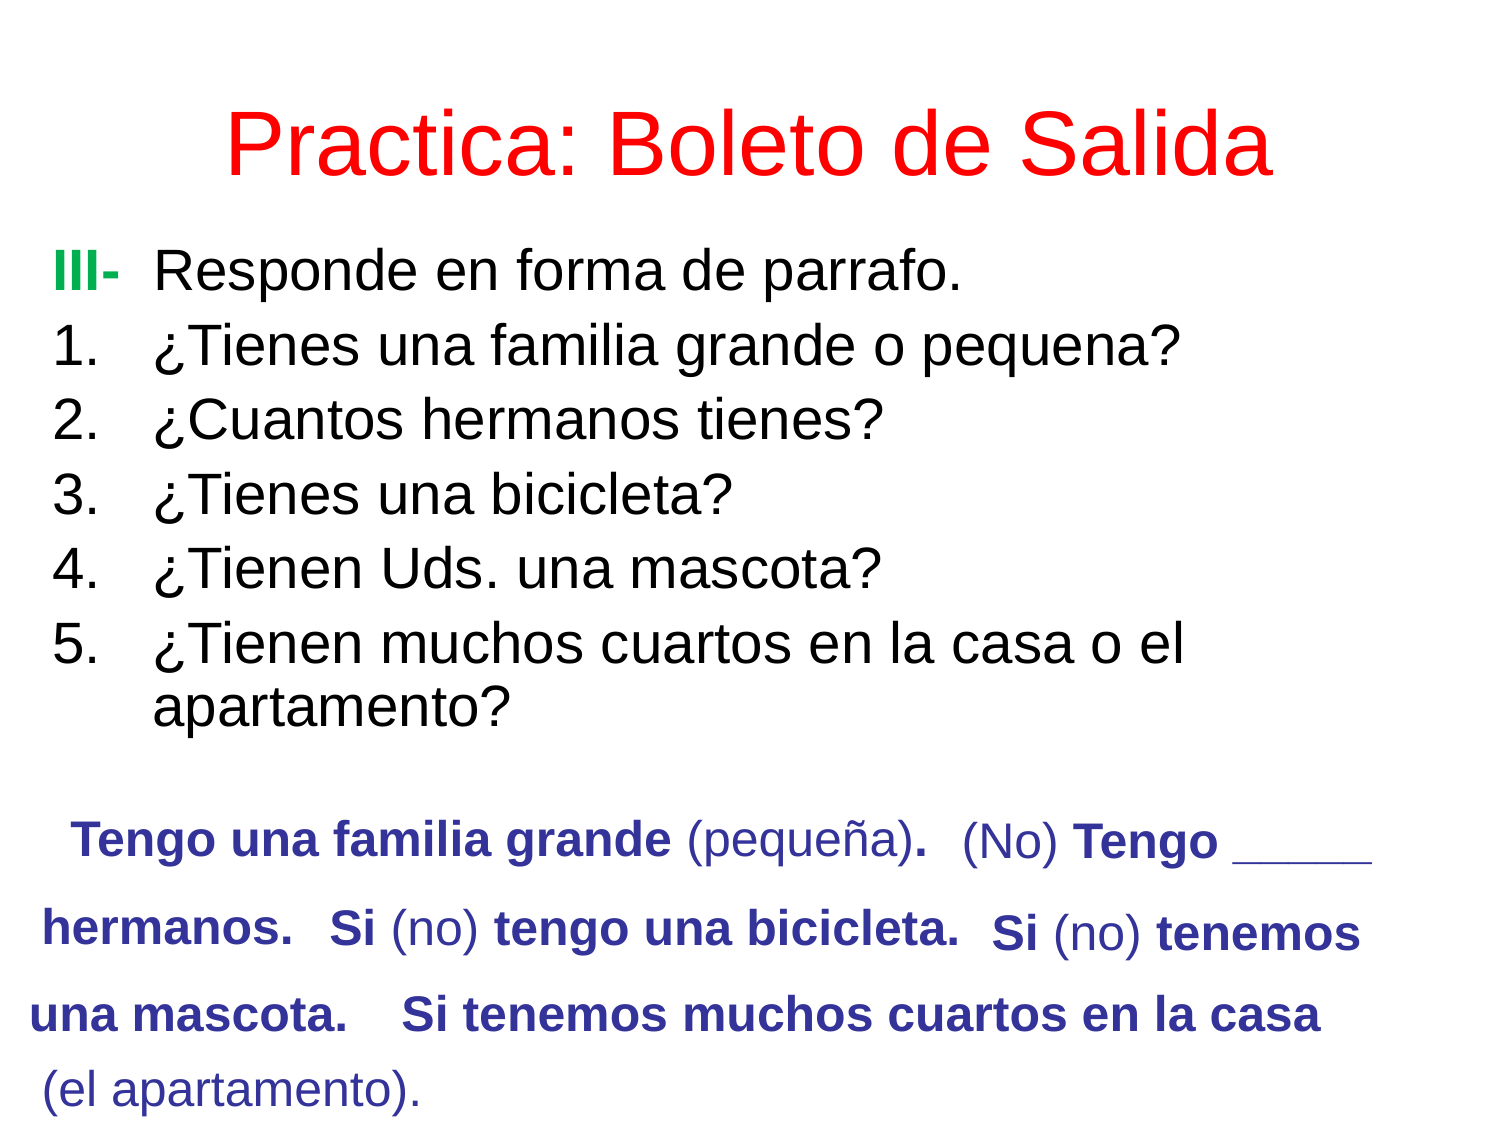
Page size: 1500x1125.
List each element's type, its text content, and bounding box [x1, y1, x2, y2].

title Practica: Boleto de Salida [75, 45, 1425, 232]
text_box Si (no) tenemos [976, 892, 1377, 968]
text_box hermanos. [26, 887, 309, 963]
text_box una mascota. [14, 974, 364, 1049]
text_box (el apartamento). [26, 1049, 438, 1124]
text_box Si (no) tengo una bicicleta. [314, 888, 976, 963]
text_box Si tenemos muchos cuartos en la casa [386, 974, 1351, 1049]
list III- Responde en forma de parrafo. ¿Tienes una familia grande o pequena? ¿Cuantos hermanos tienes? ¿Tienes una bicicleta? ¿Tienen Uds. una mascota? ¿Tienen muchos cuartos en la casa o el apartamento? [37, 232, 1438, 975]
text_box (No) Tengo _____ [946, 801, 1387, 877]
text_box Tengo una familia grande (pequeña). [55, 799, 944, 874]
